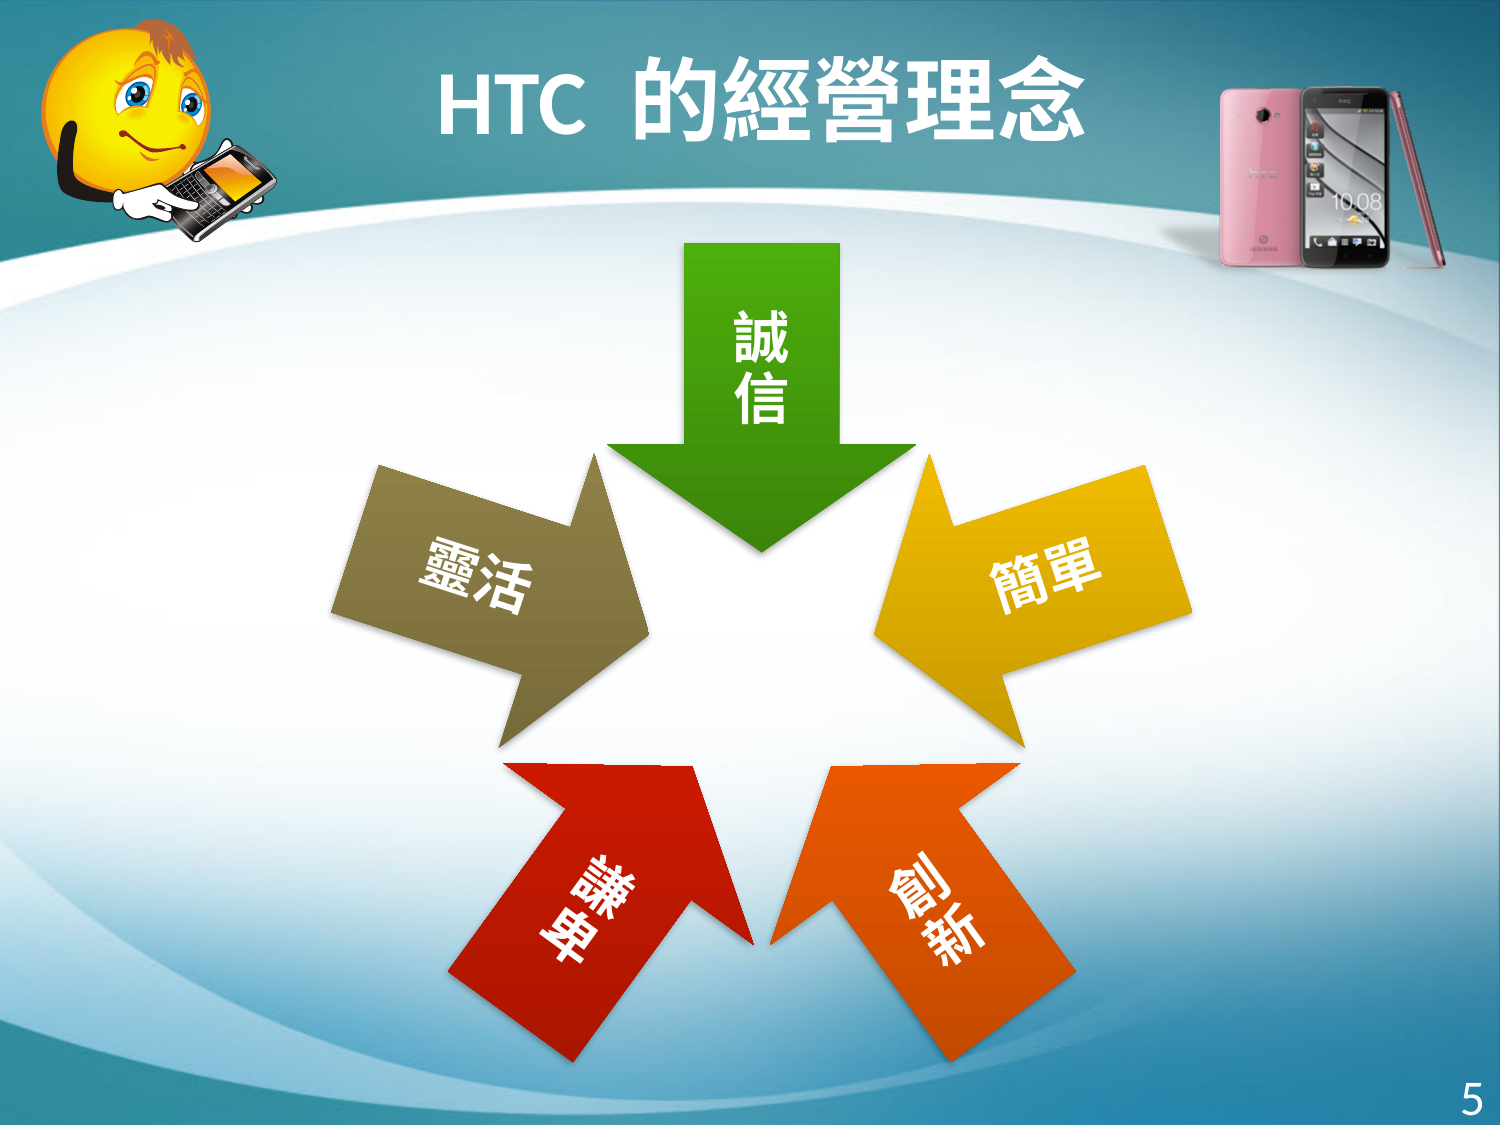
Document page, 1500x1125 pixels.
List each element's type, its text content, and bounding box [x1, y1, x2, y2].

title HTC 的經營理念 [87, 24, 1438, 185]
slide_number 5 [1325, 1065, 1500, 1125]
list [85, 242, 1438, 1047]
picture [0, 0, 1500, 1125]
